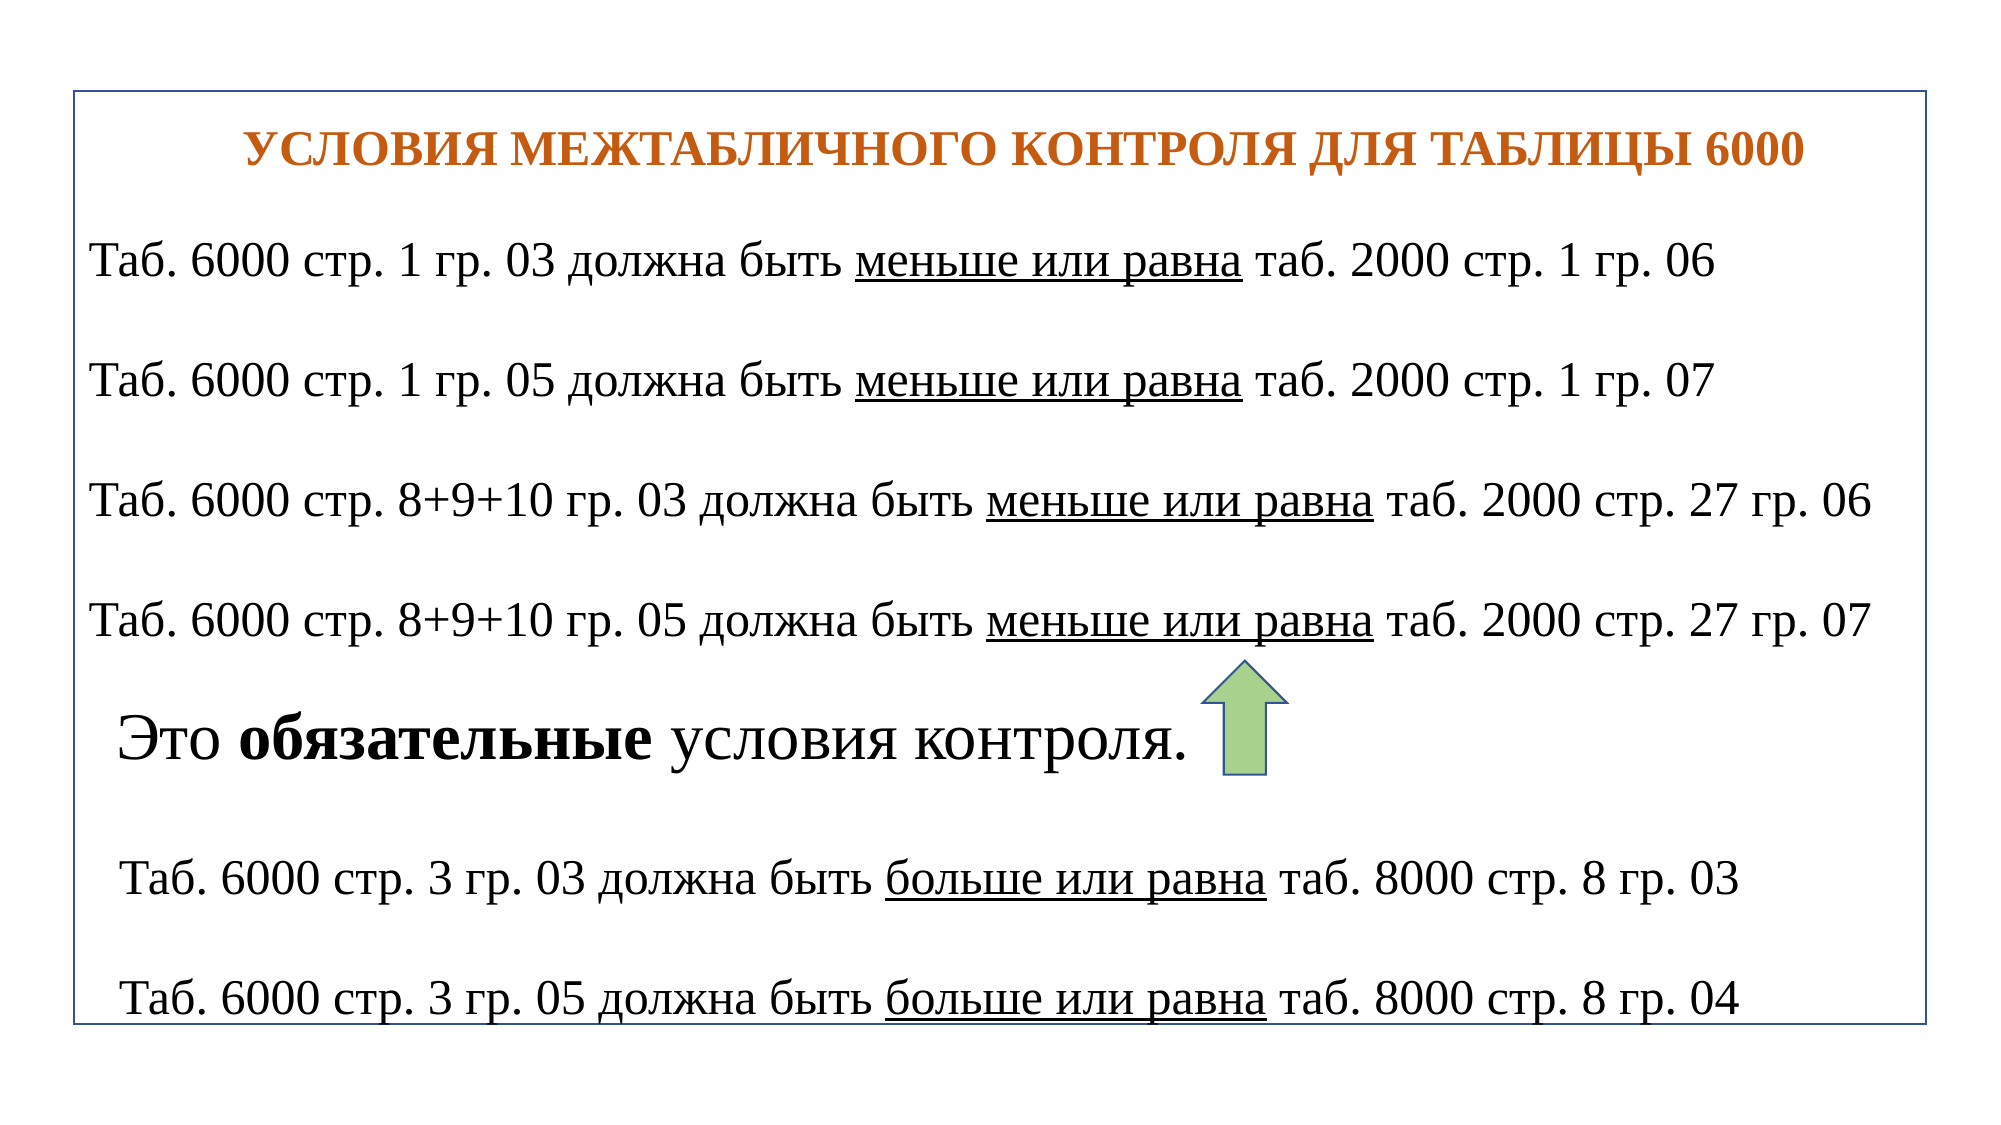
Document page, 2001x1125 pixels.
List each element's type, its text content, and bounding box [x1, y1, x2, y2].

text_box Это обязательные условия контроля. [101, 685, 1206, 781]
text_box [1200, 659, 1290, 776]
text_box УСЛОВИЯ МЕЖТАБЛИЧНОГО КОНТРОЛЯ ДЛЯ ТАБЛИЦЫ 6000 [185, 108, 1864, 183]
text_box Таб. 6000 стр. 3 гр. 03 должна быть больше или равна таб. 8000 стр. 8 гр. 03 Таб. 6000 стр. 3 гр. 05 должна быть больше или равна таб. 8000 стр. 8 гр. 04 [103, 837, 1824, 1093]
text_box Таб. 6000 стр. 1 гр. 03 должна быть меньше или равна таб. 2000 стр. 1 гр. 06 Таб. 6000 стр. 1 гр. 05 должна быть меньше или равна таб. 2000 стр. 1 гр. 07 Таб. 6000 стр. 8+9+10 гр. 03 должна быть меньше или равна таб. 2000 стр. 27 гр. 06 Таб. 6000 стр. 8+9+10 гр. 05 должна быть меньше или равна таб. 2000 стр. 27 гр. 07 [73, 218, 1897, 774]
text_box [73, 90, 1927, 1025]
